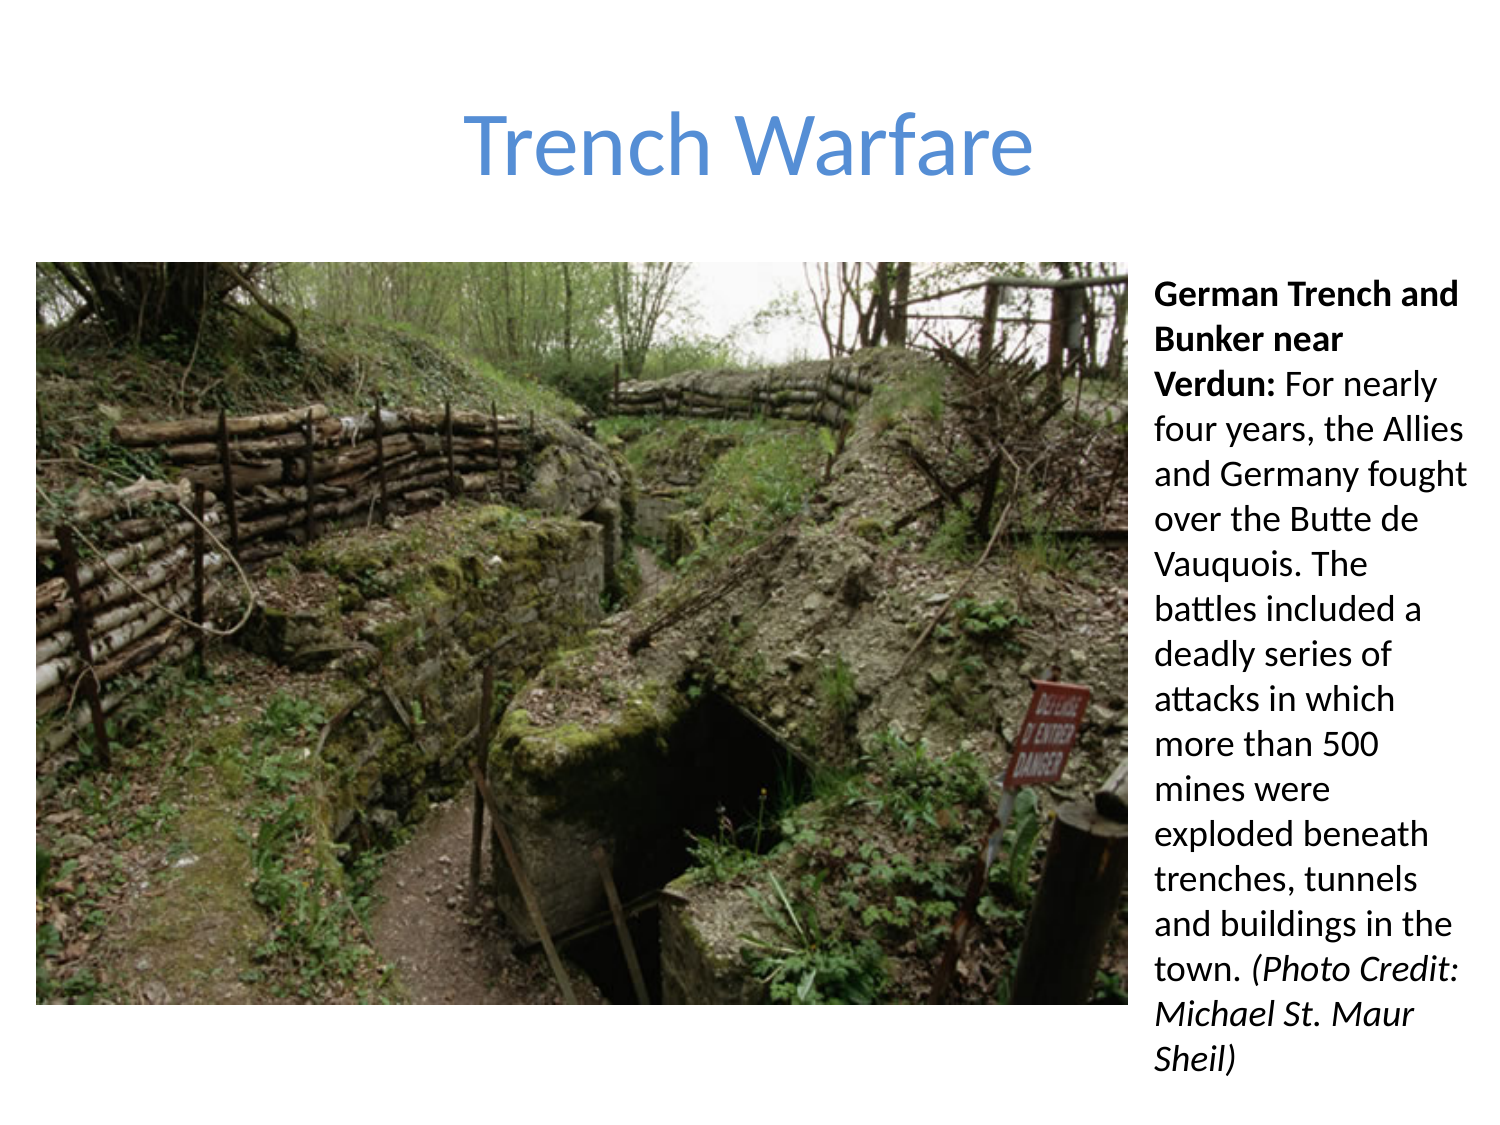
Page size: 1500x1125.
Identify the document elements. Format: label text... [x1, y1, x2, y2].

text_box German Trench and Bunker near Verdun: For nearly four years, the Allies and Germany fought over the Butte de Vauquois. The battles included a deadly series of attacks in which more than 500 mines were exploded beneath trenches, tunnels and buildings in the town. (Photo Credit: Michael St. Maur Sheil) [1139, 261, 1485, 1086]
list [36, 262, 1128, 1006]
title Trench Warfare [75, 45, 1425, 233]
